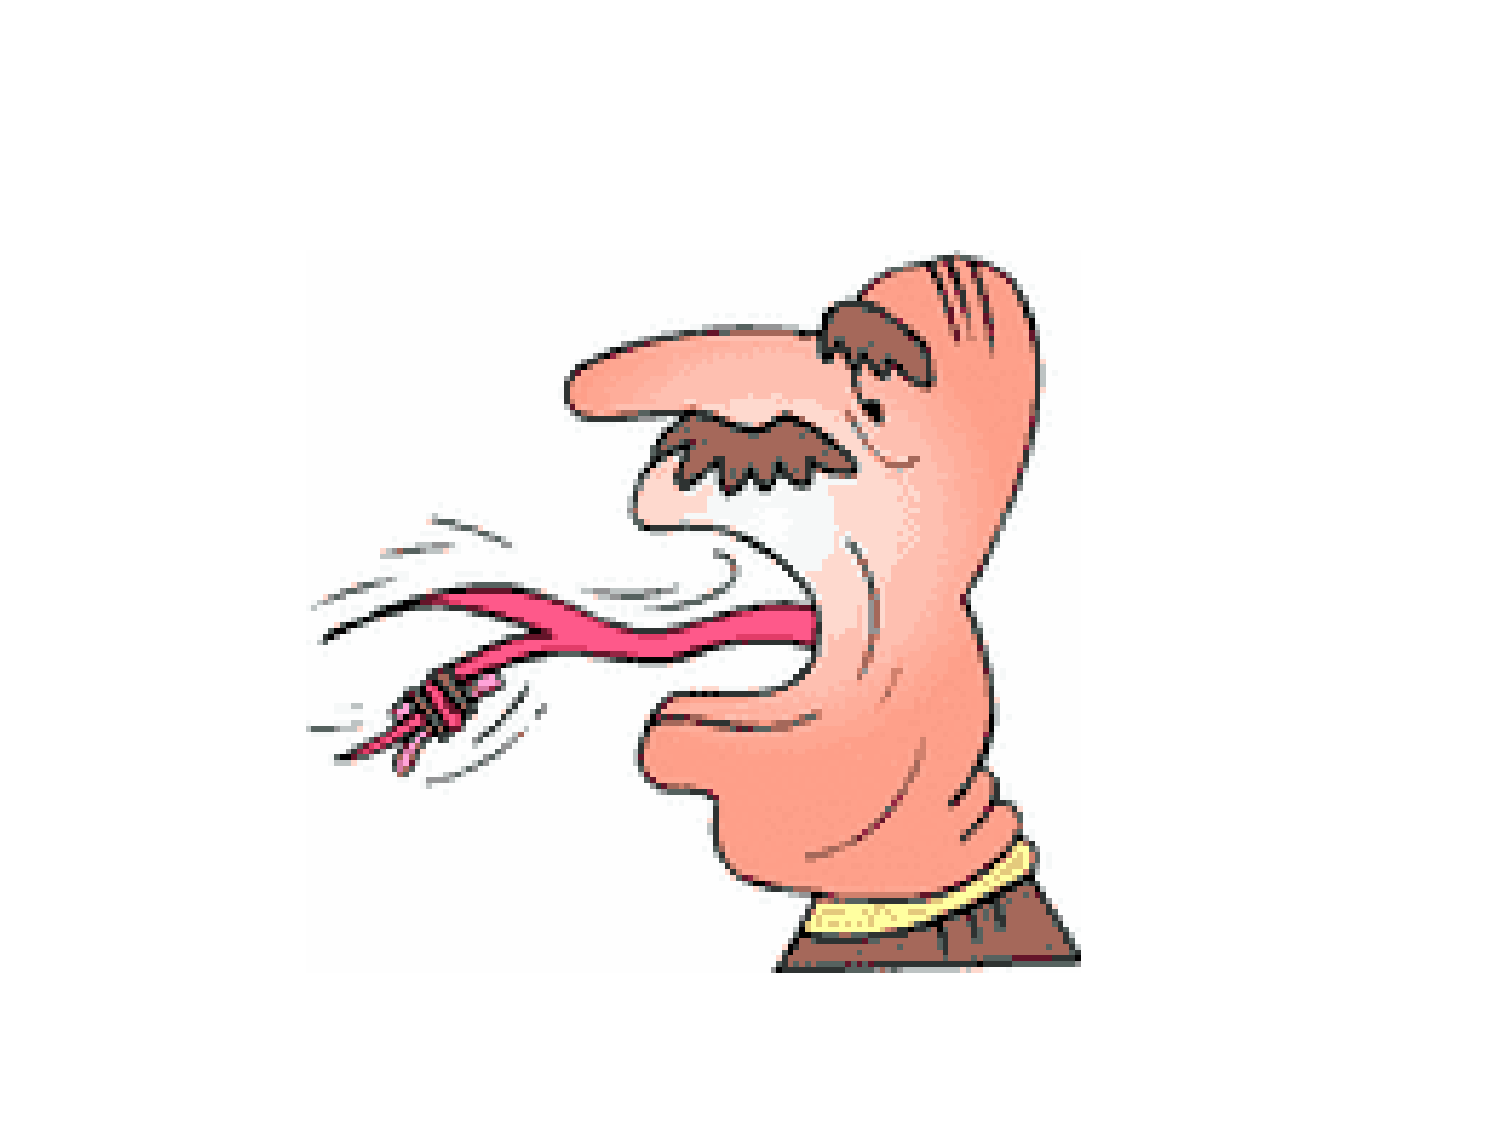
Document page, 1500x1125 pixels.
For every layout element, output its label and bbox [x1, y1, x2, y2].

picture [306, 250, 1081, 974]
